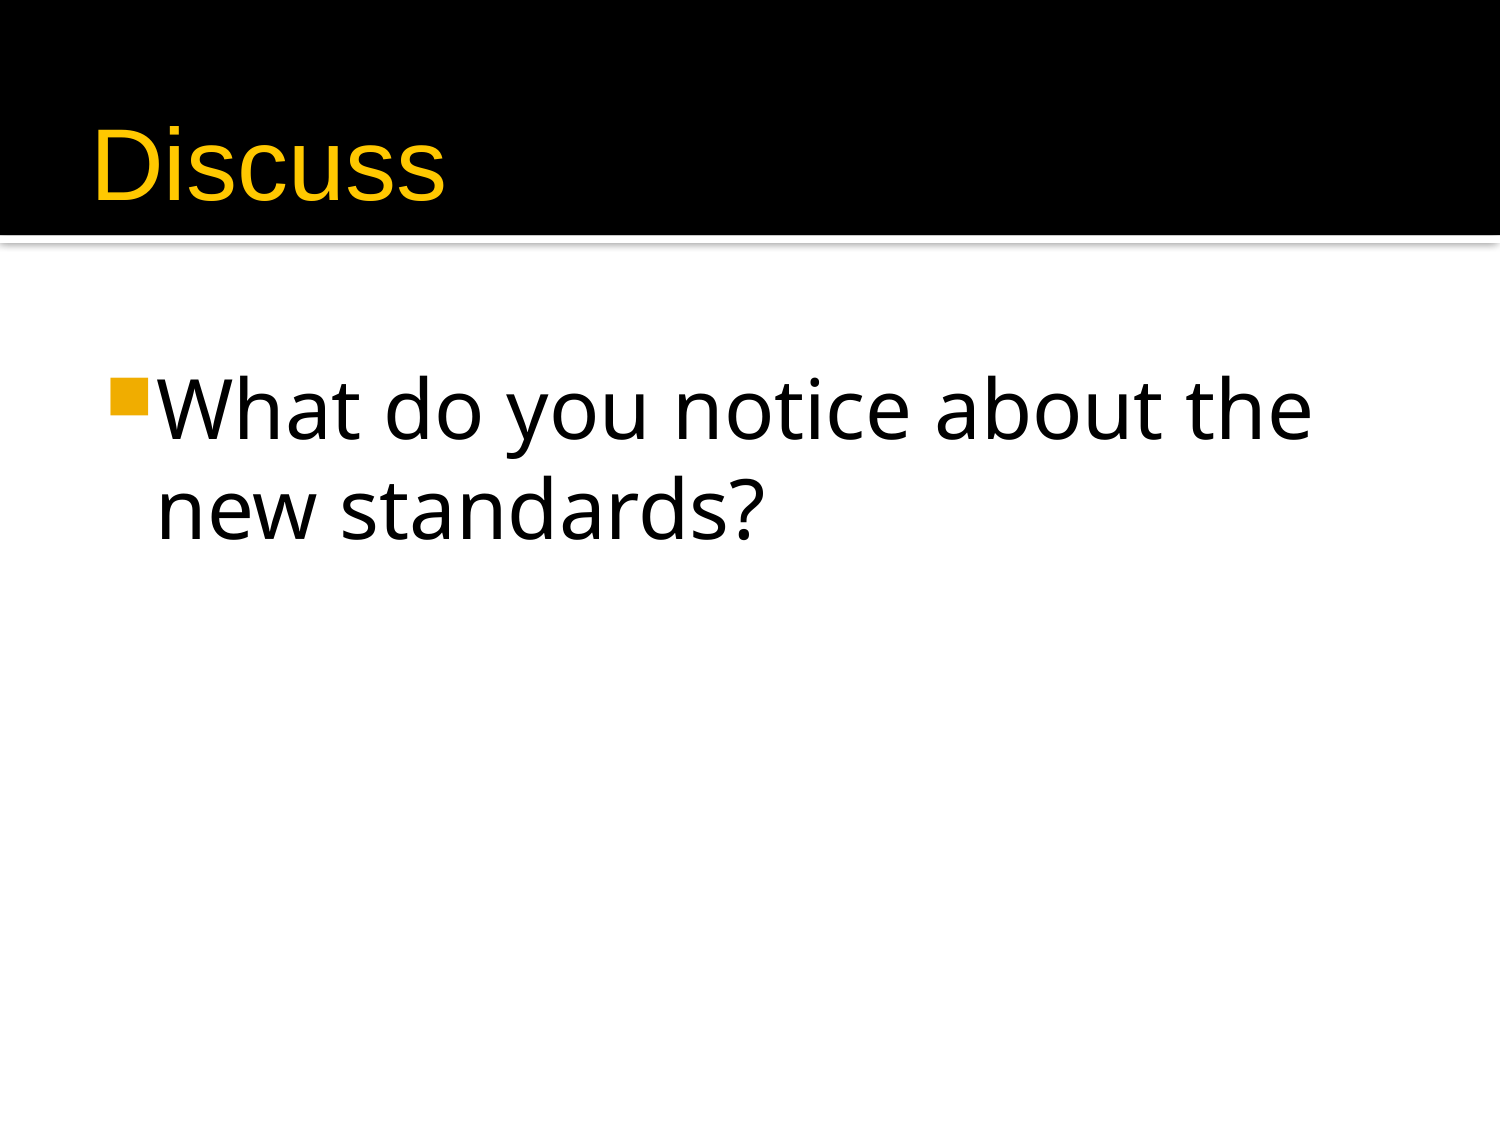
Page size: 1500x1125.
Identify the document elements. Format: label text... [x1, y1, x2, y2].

list What do you notice about the new standards? [74, 340, 1426, 1101]
title Discuss [74, 57, 1426, 263]
